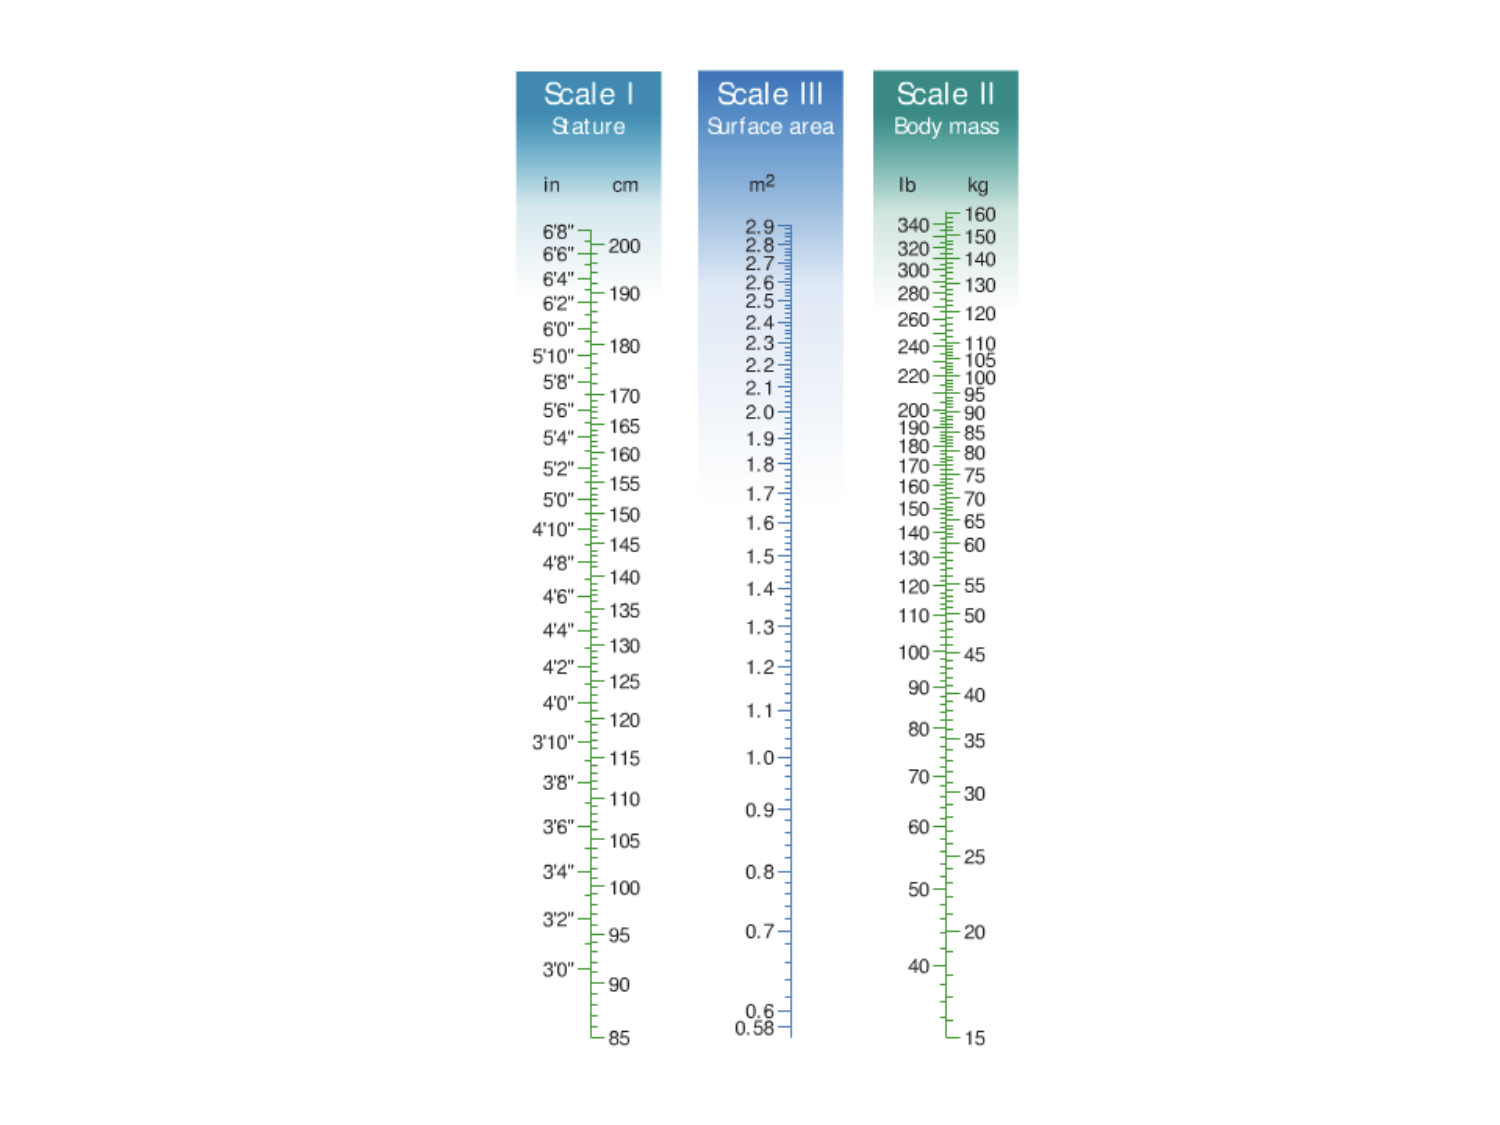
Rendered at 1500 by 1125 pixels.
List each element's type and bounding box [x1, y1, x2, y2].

picture [469, 42, 1030, 1092]
